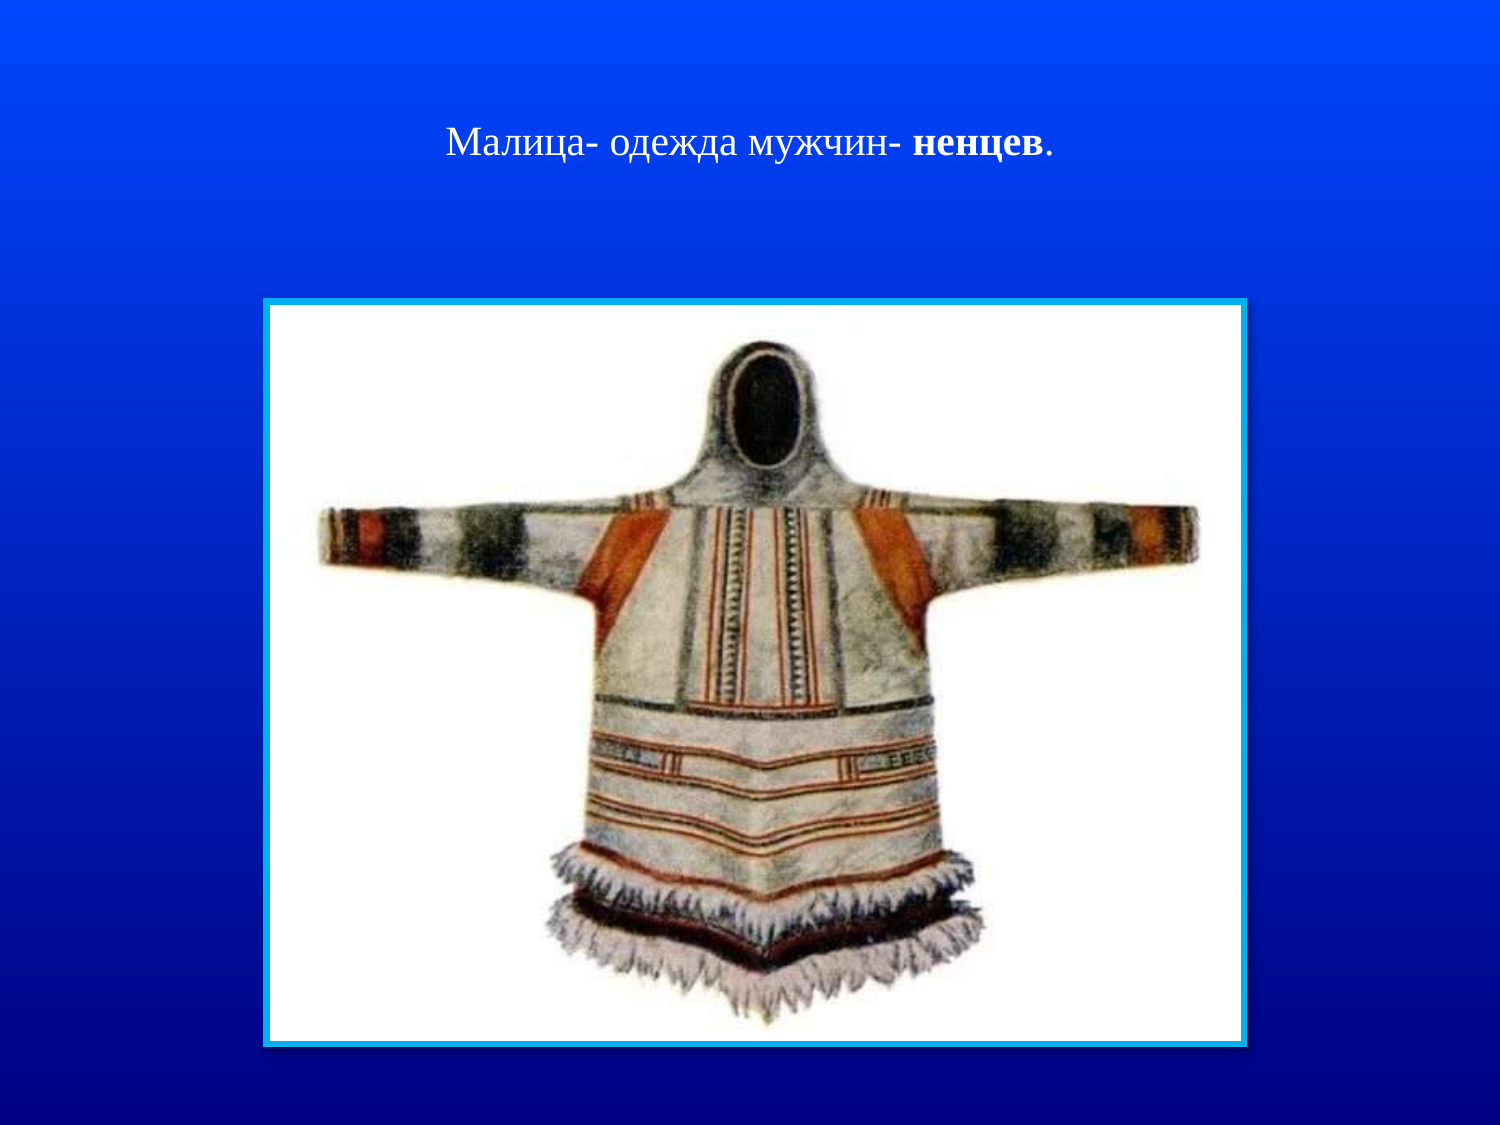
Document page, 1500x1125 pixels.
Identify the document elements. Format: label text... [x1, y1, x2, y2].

title Малица- одежда мужчин- ненцев. [75, 45, 1425, 233]
picture [271, 306, 1240, 1040]
